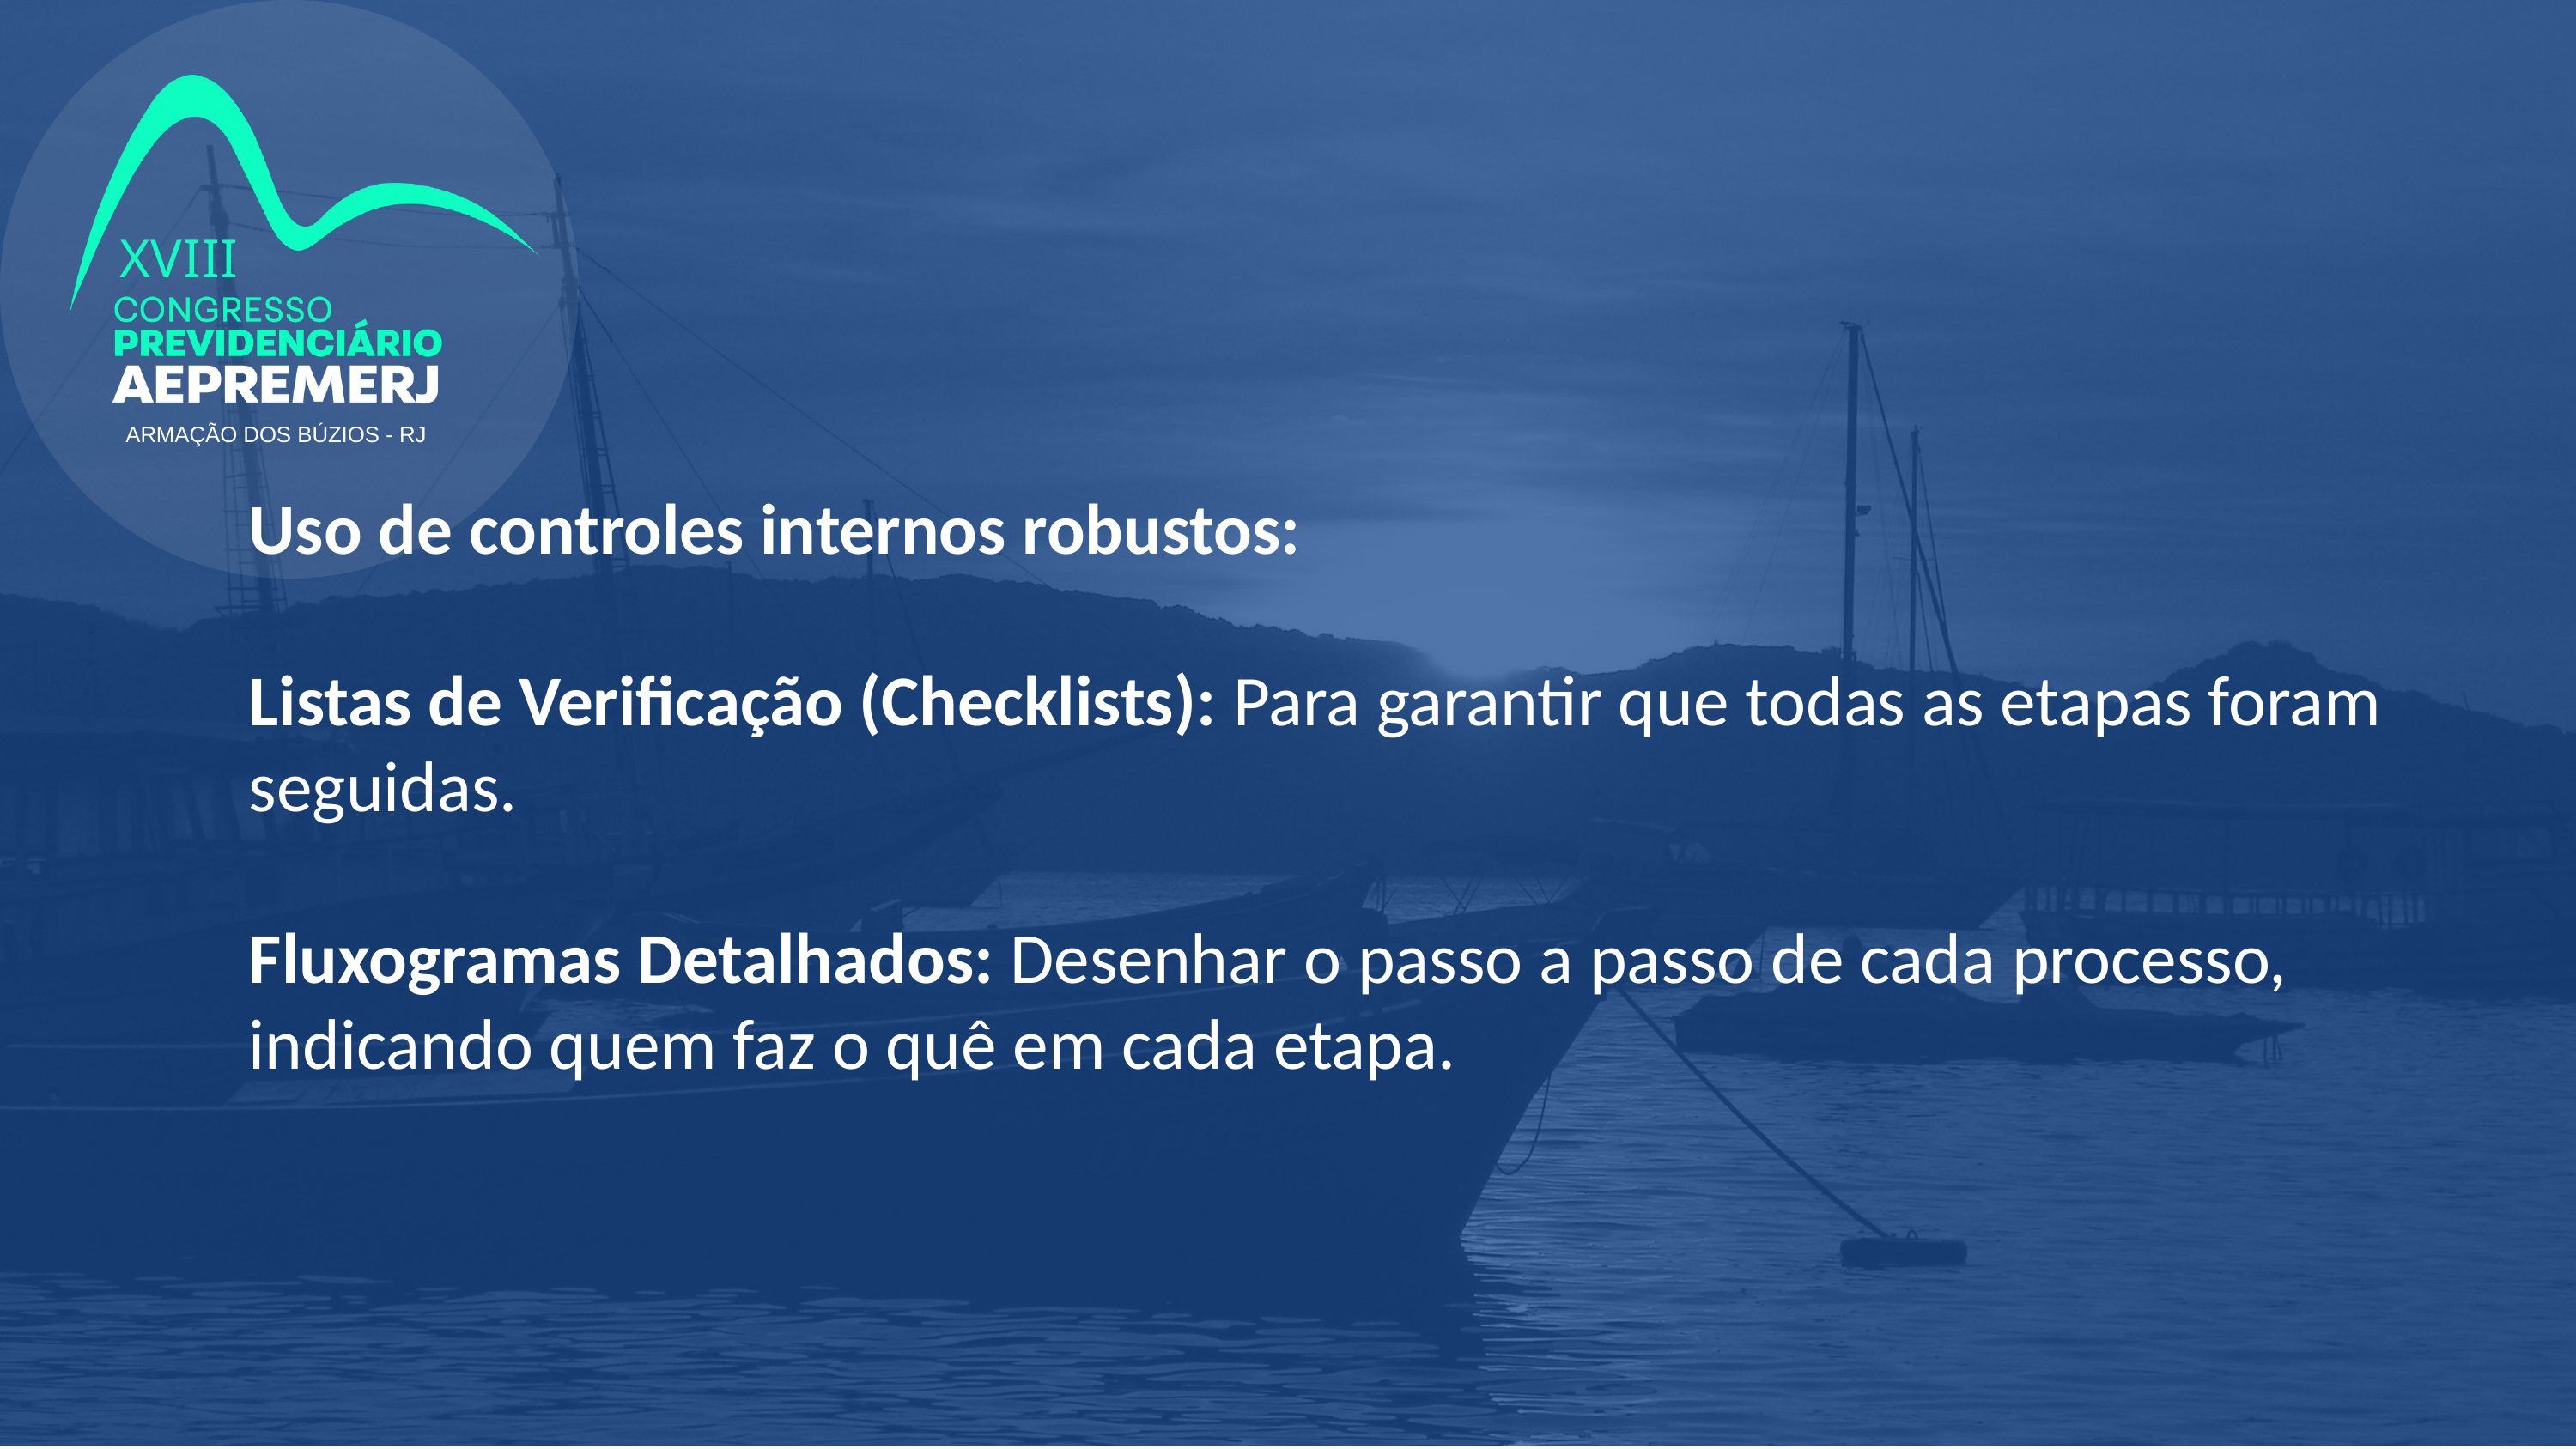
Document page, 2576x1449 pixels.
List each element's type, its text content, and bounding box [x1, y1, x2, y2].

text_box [60, 74, 544, 447]
text_box [0, 0, 2576, 1446]
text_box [0, 0, 580, 579]
text_box Uso de controles internos robustos: Listas de Verificação (Checklists): Para garantir que todas as etapas foram seguidas. Fluxogramas Detalhados: Desenhar o passo a passo de cada processo, indicando quem faz o quê em cada etapa. [235, 476, 2490, 1090]
